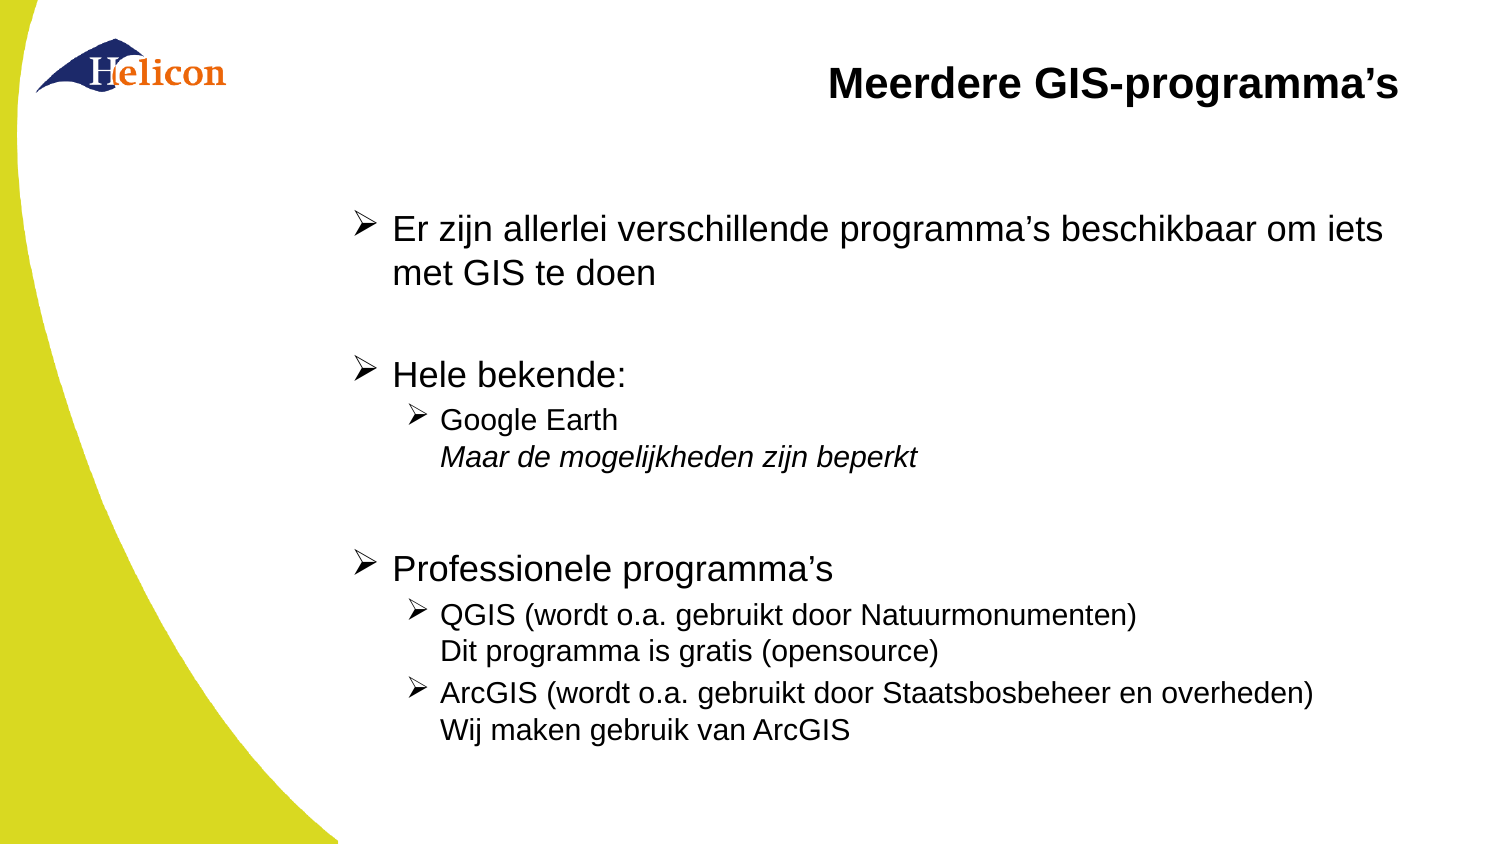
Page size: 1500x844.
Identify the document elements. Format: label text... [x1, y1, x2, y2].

list Er zijn allerlei verschillende programma’s beschikbaar om iets met GIS te doen Hele bekende: Google Earth Maar de mogelijkheden zijn beperkt Professionele programma’s QGIS (wordt o.a. gebruikt door Natuurmonumenten) Dit programma is gratis (opensource) ArcGIS (wordt o.a. gebruikt door Staatsbosbeheer en overheden) Wij maken gebruik van ArcGIS [336, 147, 1425, 754]
picture [0, 0, 1500, 844]
title Meerdere GIS-programma’s [324, 40, 1415, 121]
